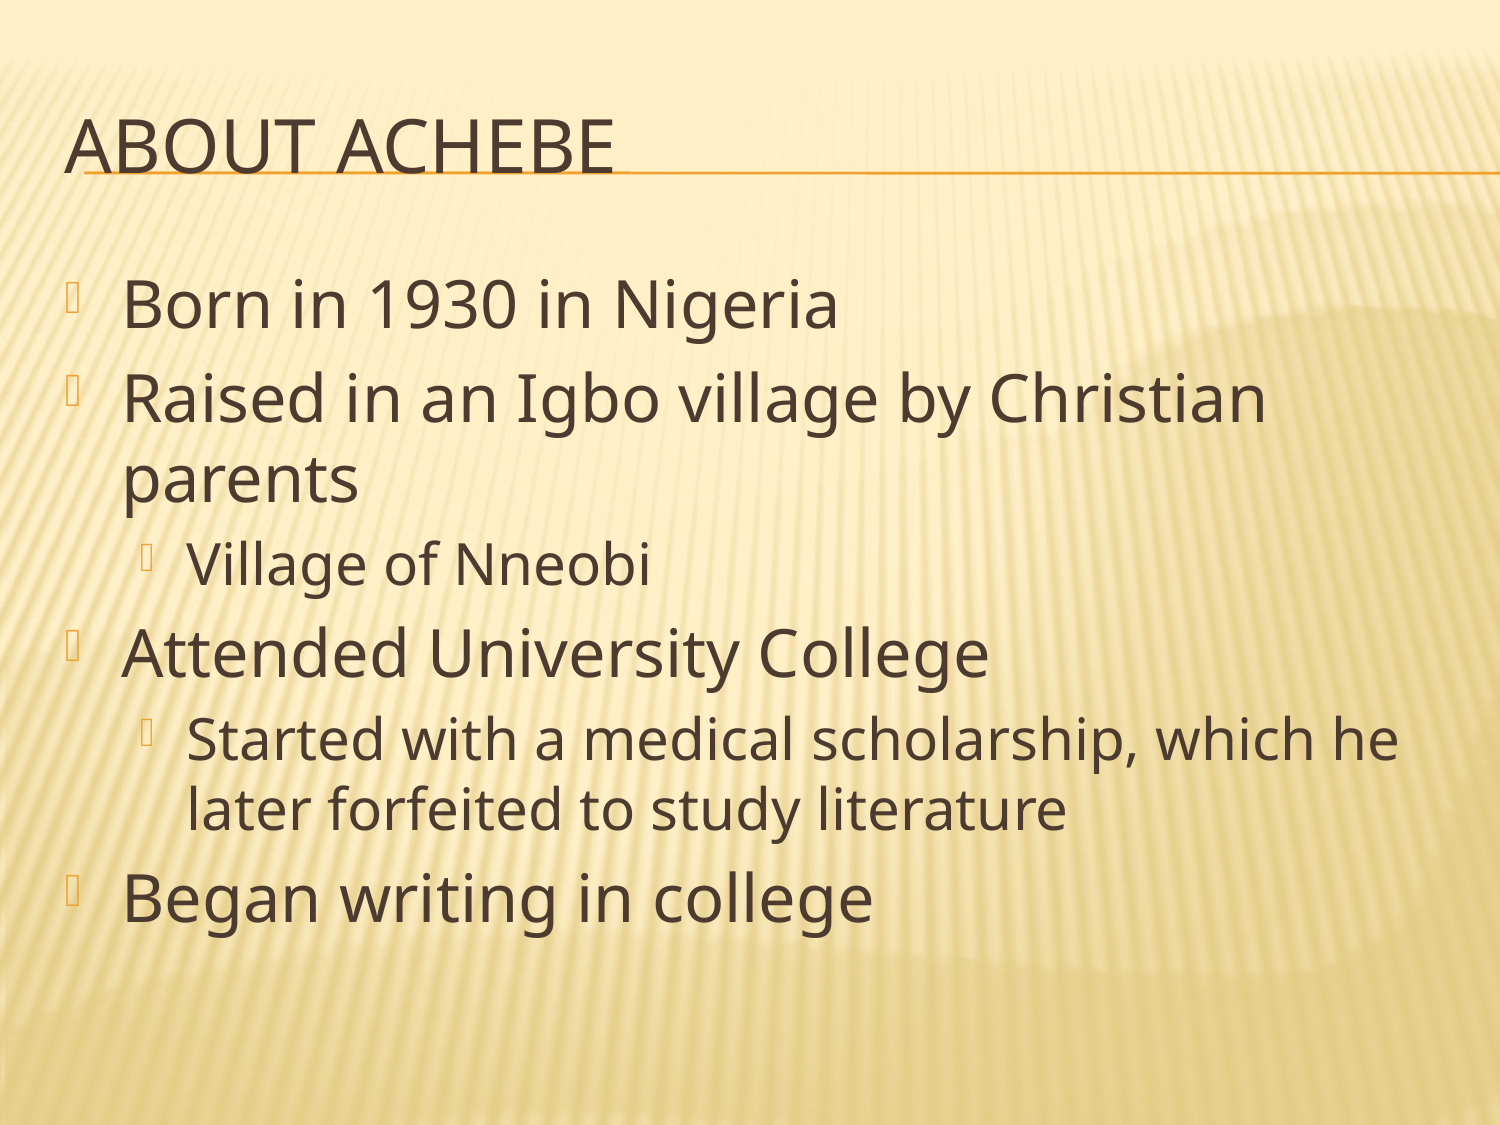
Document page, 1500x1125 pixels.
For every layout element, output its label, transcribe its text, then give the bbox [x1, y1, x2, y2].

list Born in 1930 in Nigeria Raised in an Igbo village by Christian parents Village of Nneobi Attended University College Started with a medical scholarship, which he later forfeited to study literature Began writing in college [50, 254, 1475, 998]
title About Achebe [50, 75, 1475, 213]
